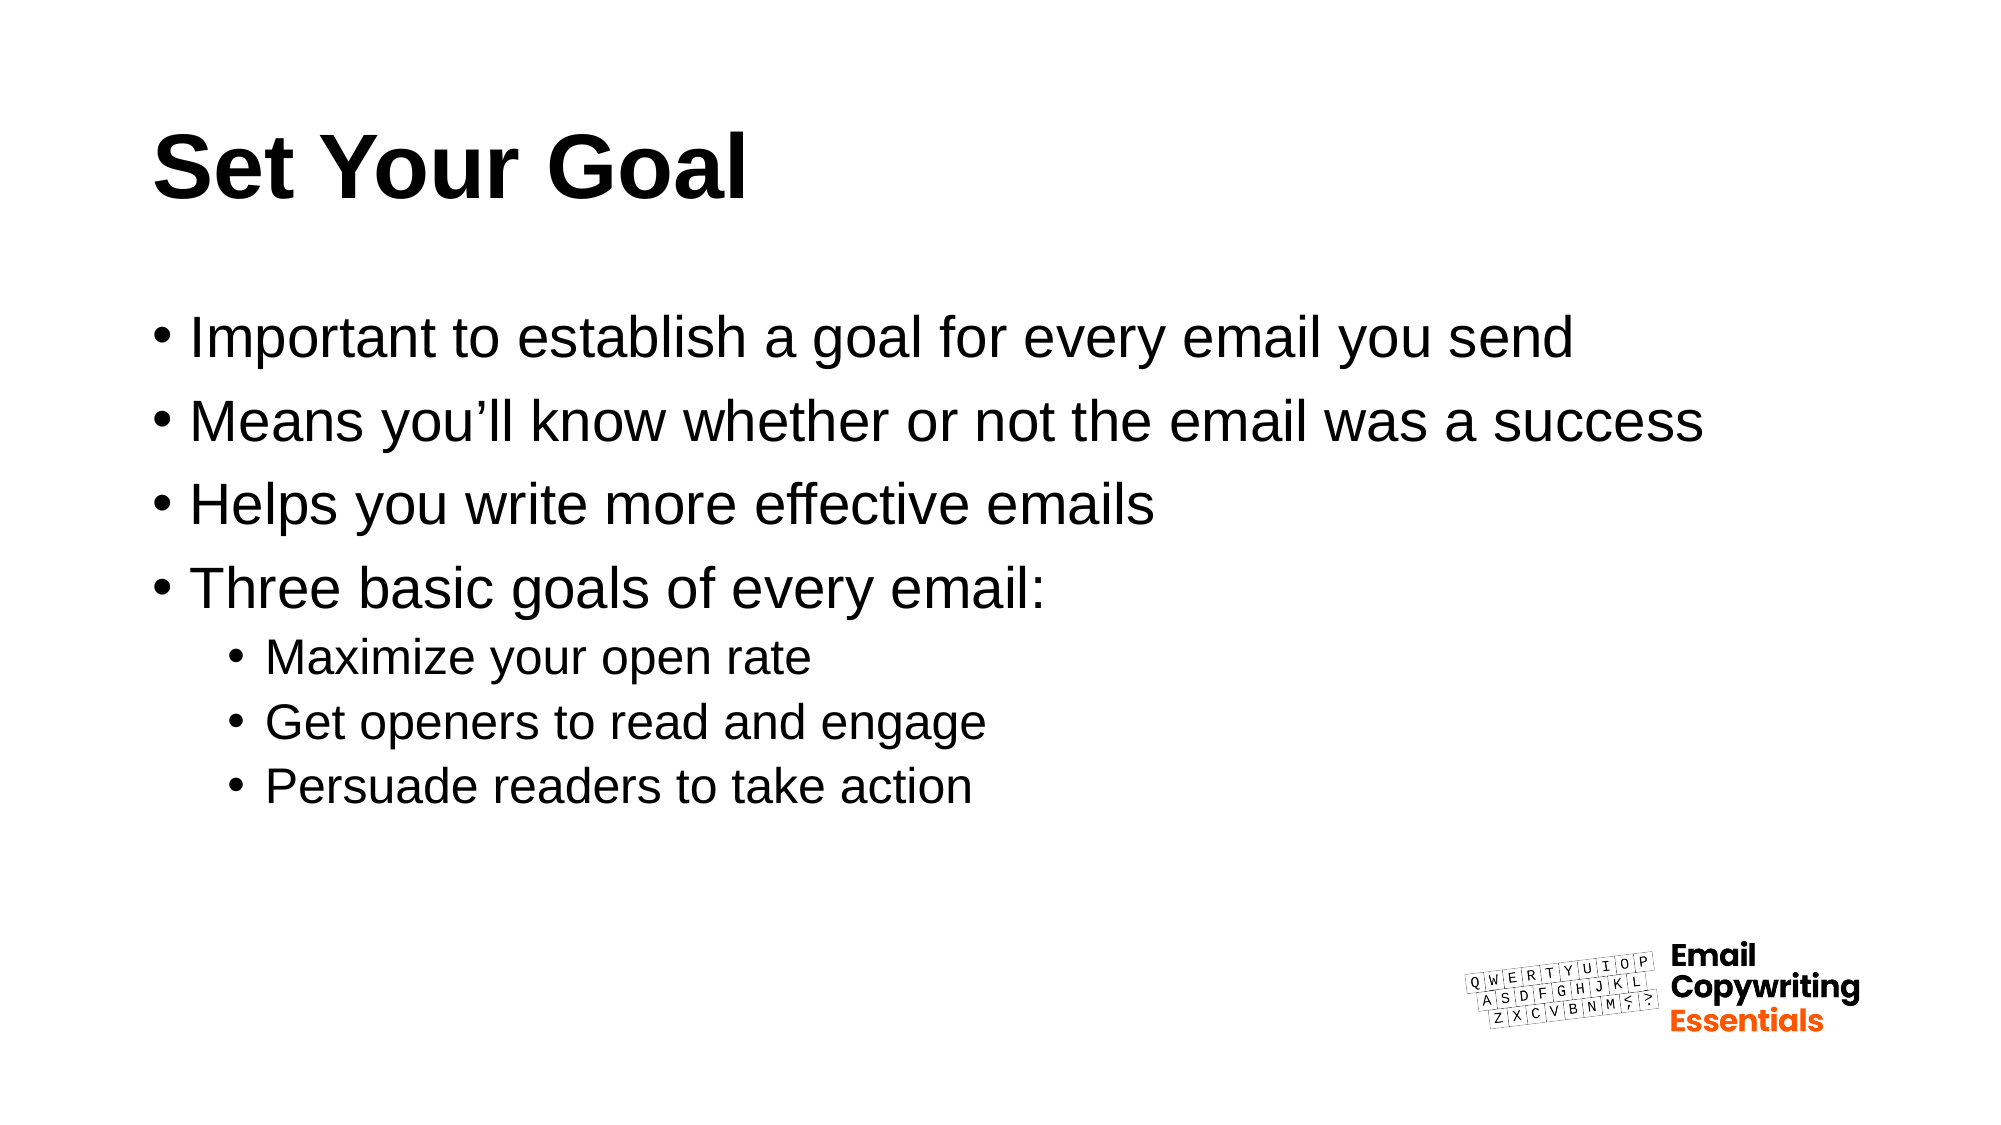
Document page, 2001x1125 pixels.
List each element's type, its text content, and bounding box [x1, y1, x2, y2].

title Set Your Goal [137, 59, 1863, 278]
list Important to establish a goal for every email you send Means you’ll know whether or not the email was a success Helps you write more effective emails Three basic goals of every email: Maximize your open rate Get openers to read and engage Persuade readers to take action [137, 299, 1863, 1014]
picture [1462, 1014, 1863, 1066]
